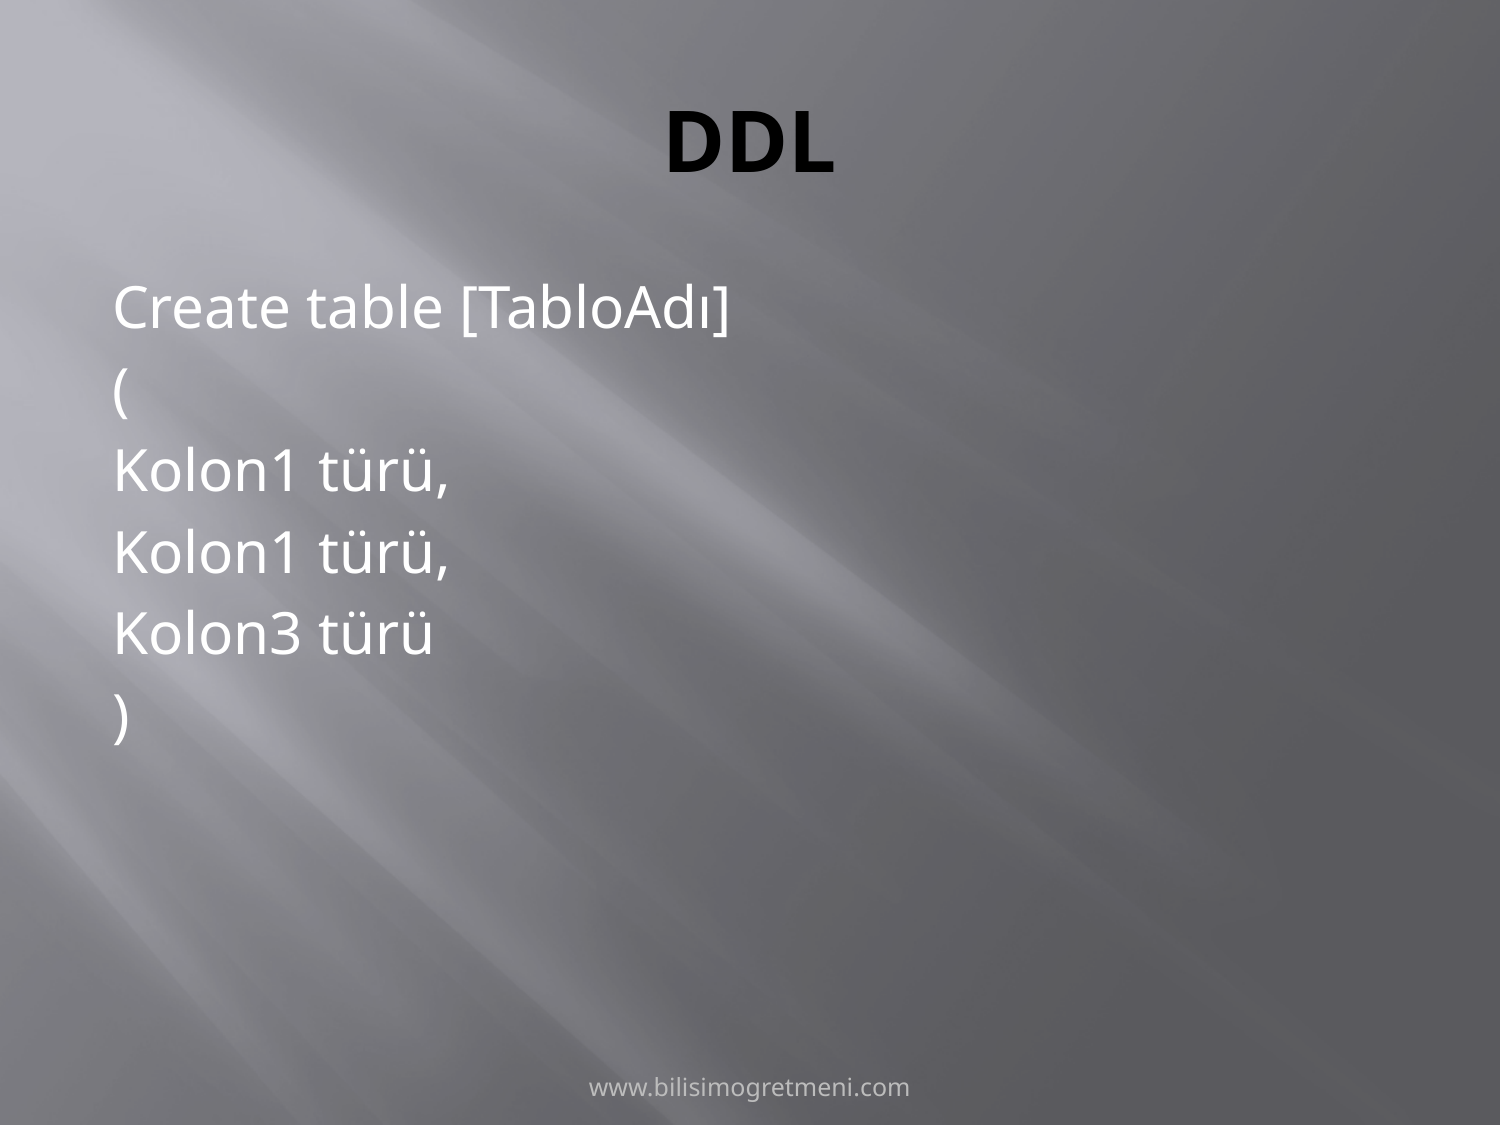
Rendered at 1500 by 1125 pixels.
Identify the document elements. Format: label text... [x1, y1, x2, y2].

title DDL [75, 45, 1425, 233]
list Create table [TabloAdı] ( Kolon1 türü, Kolon1 türü, Kolon3 türü ) [75, 262, 1425, 1035]
footer www.bilisimogretmeni.com [512, 1052, 988, 1113]
